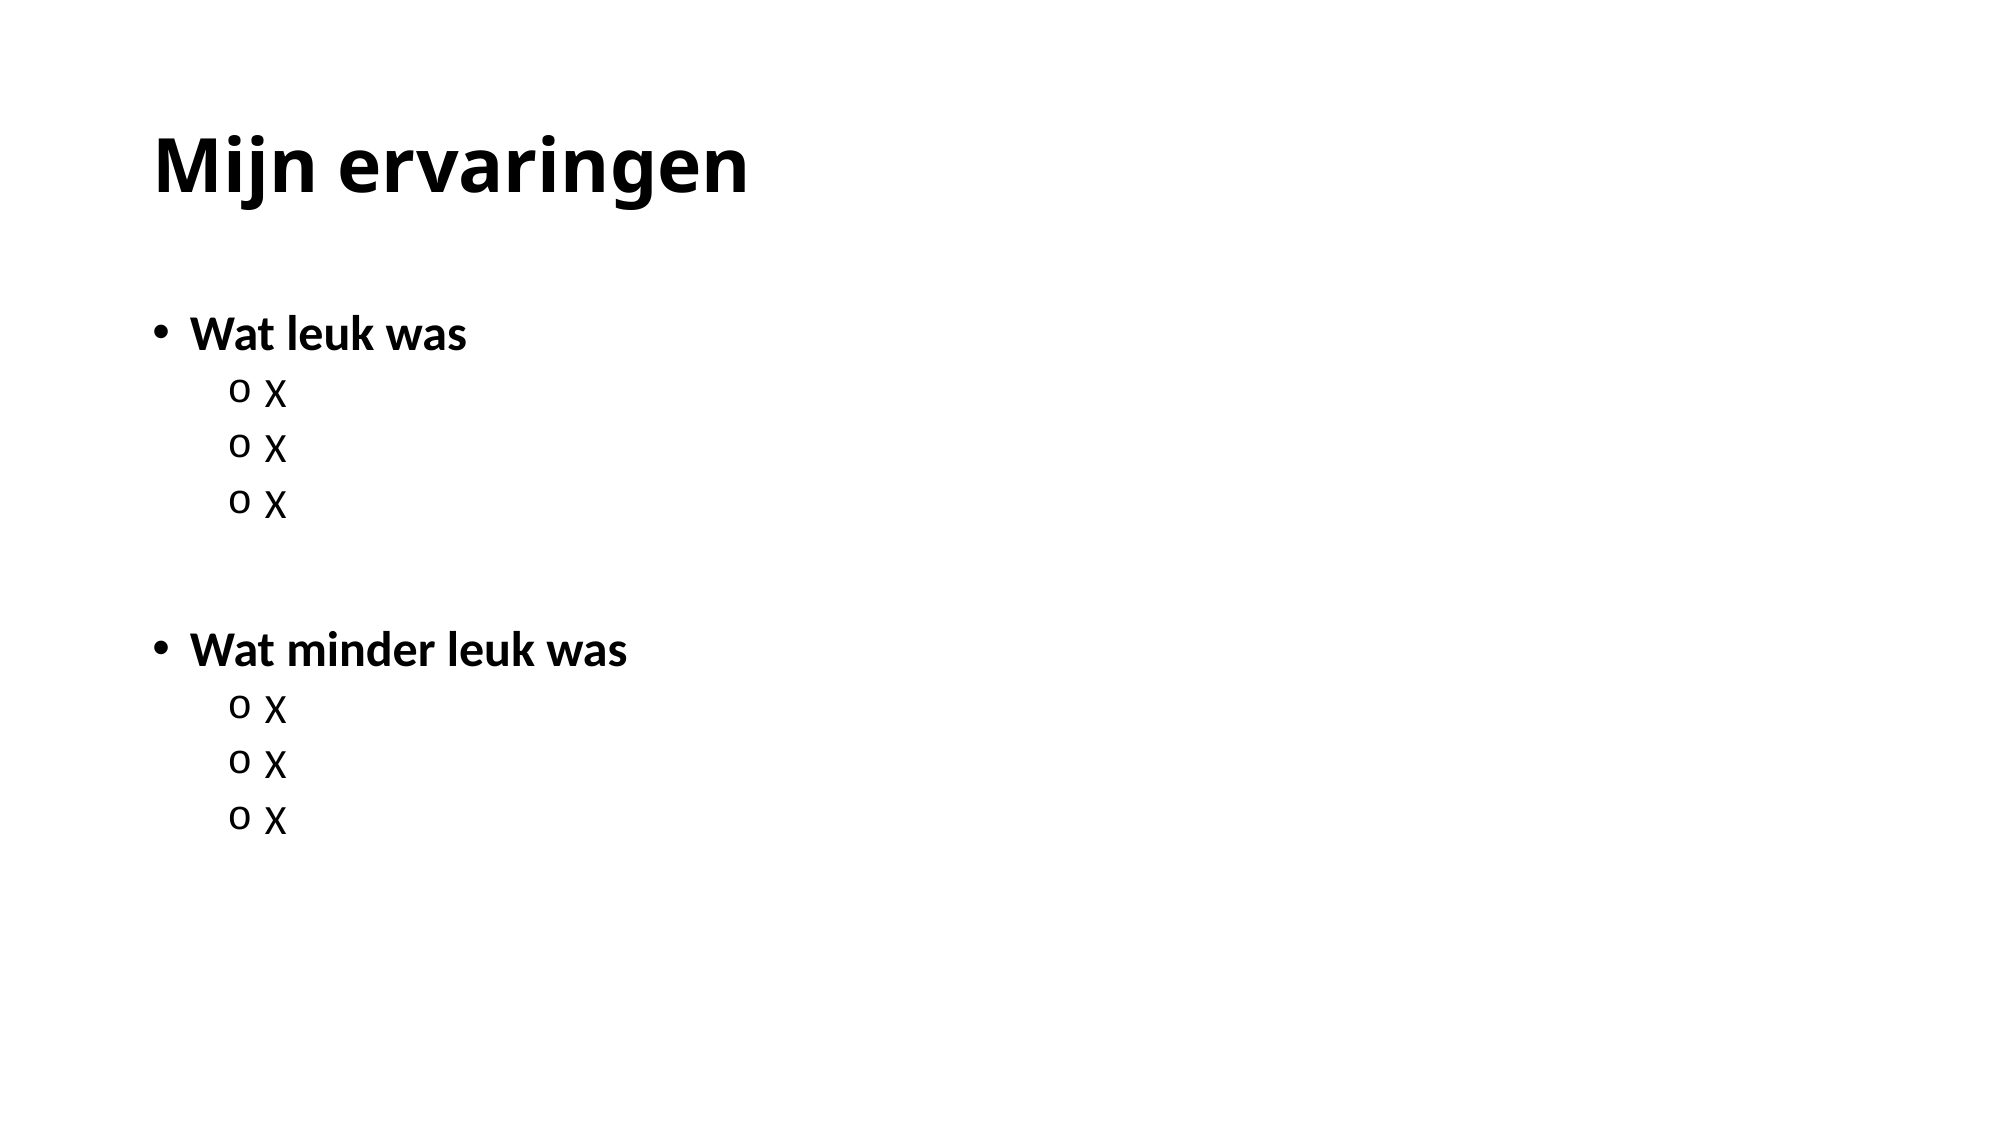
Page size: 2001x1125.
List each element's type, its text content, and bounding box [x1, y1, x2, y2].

list Wat leuk was X X X Wat minder leuk was X X X [137, 299, 1863, 1089]
title Mijn ervaringen [137, 59, 1863, 278]
